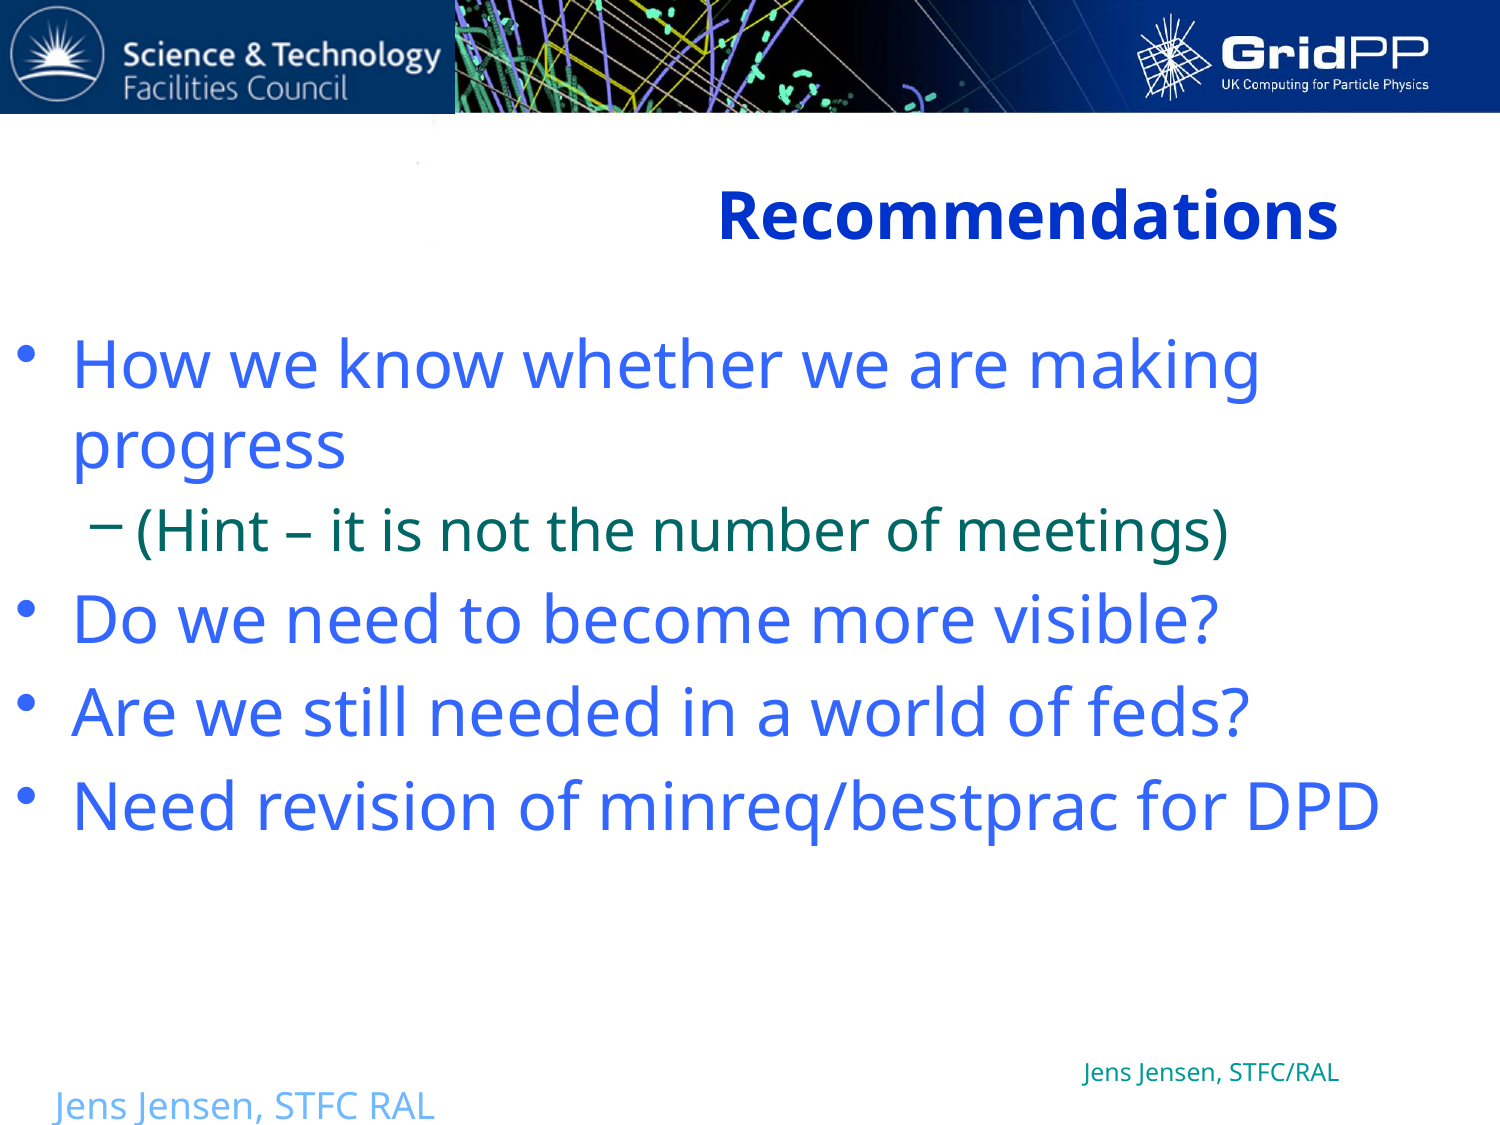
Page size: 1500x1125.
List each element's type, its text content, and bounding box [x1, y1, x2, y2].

picture [0, 1036, 1500, 1125]
list How we know whether we are making progress (Hint – it is not the number of meetings) Do we need to become more visible? Are we still needed in a world of feds? Need revision of minreq/bestprac for DPD [0, 314, 1500, 1036]
title Recommendations [584, 125, 1473, 301]
picture [0, 0, 1500, 314]
